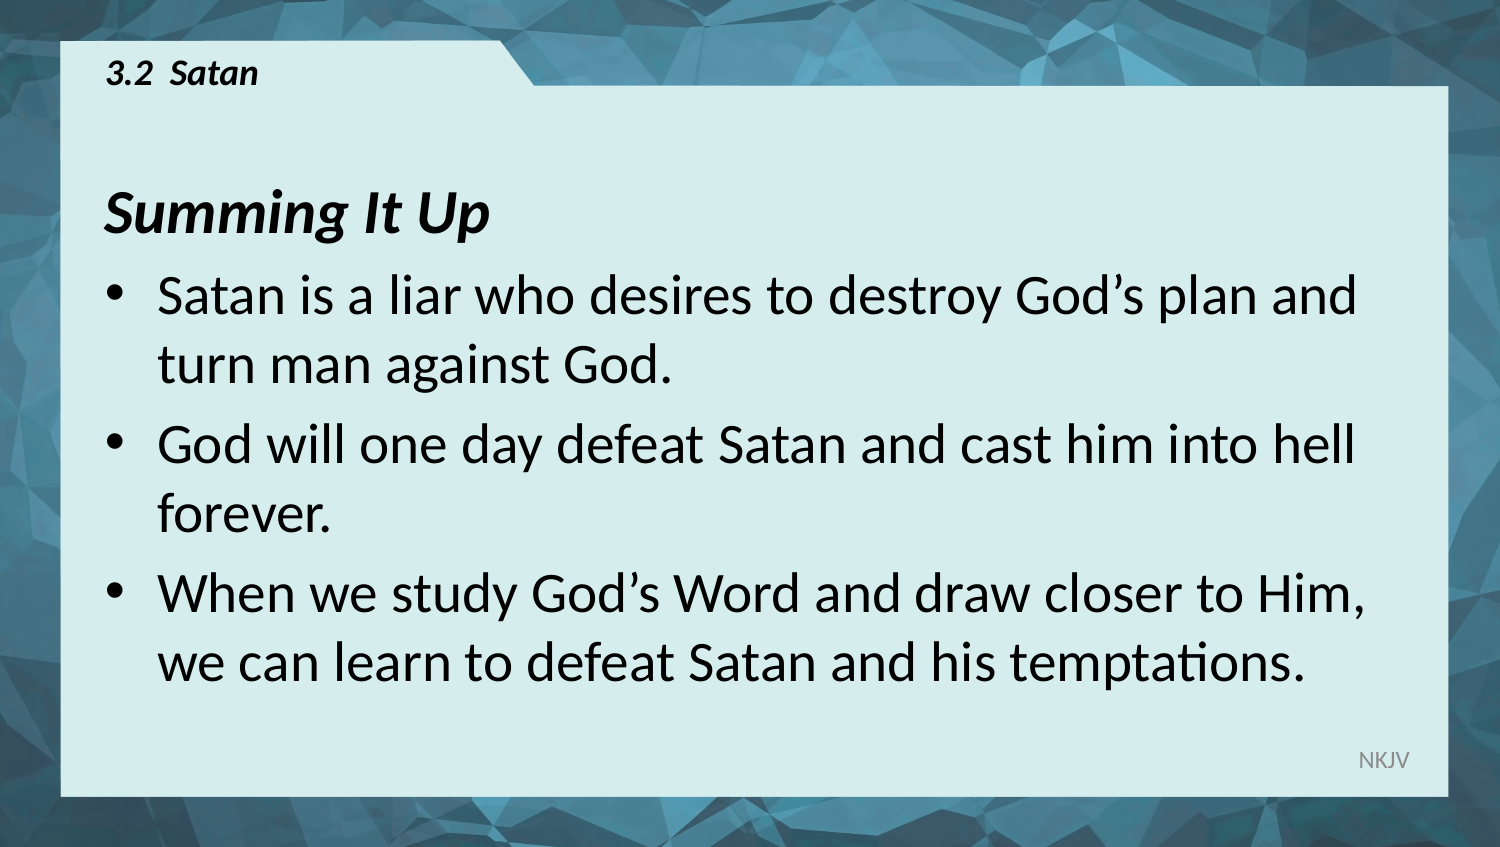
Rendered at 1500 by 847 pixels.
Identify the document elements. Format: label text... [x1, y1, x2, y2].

picture [0, 0, 1500, 847]
footer NKJV [950, 736, 1425, 782]
title 3.2 Satan [89, 33, 1420, 108]
list Summing It Up Satan is a liar who desires to destroy God’s plan and turn man against God. God will one day defeat Satan and cast him into hell forever. When we study God’s Word and draw closer to Him, we can learn to defeat Satan and his temptations. [89, 141, 1403, 722]
